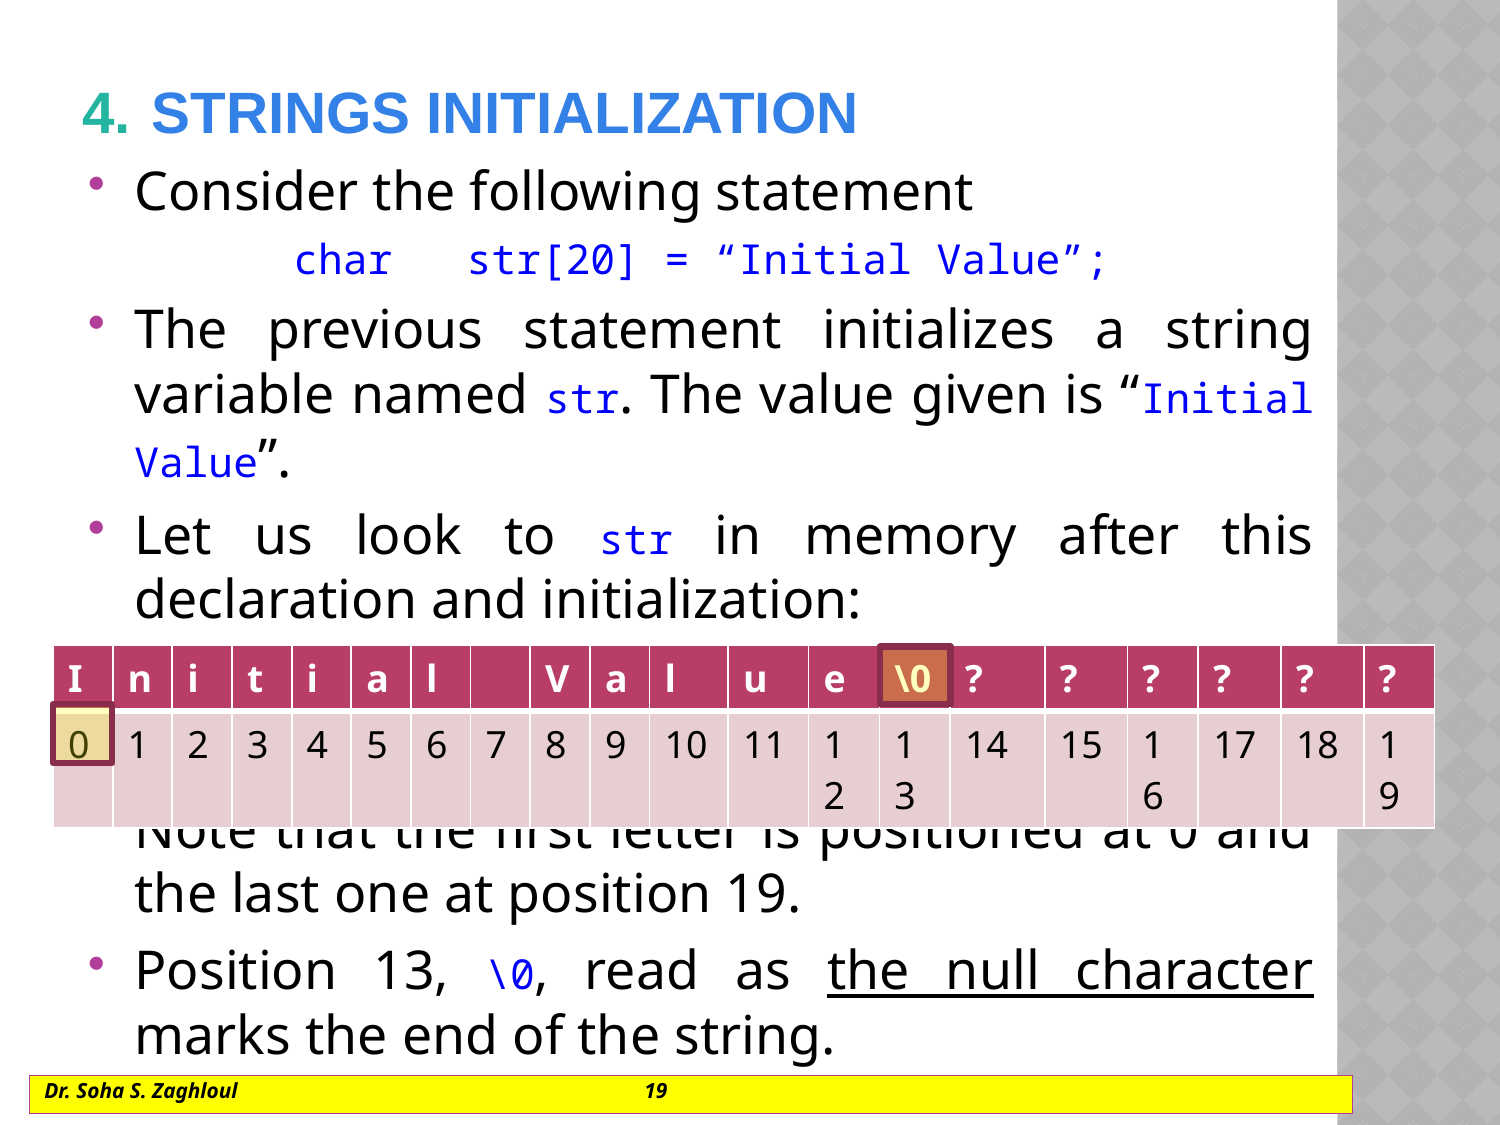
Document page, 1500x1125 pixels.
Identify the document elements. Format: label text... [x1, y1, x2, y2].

table_header t [233, 646, 291, 708]
table_cell 18 [1282, 714, 1363, 827]
table_cell 2 [173, 714, 231, 827]
table_cell 4 [293, 714, 350, 827]
table_cell 15 [1046, 714, 1127, 827]
table_header i [173, 646, 231, 708]
table_header l [412, 646, 470, 708]
table_cell 14 [951, 714, 1044, 827]
list Consider the following statement char str[20] = “Initial Value”; The previous statement initializes a string variable named str. The value given is “Initial Value”. Let us look to str in memory after this declaration and initialization: Note that the first letter is positioned at 0 and the last one at position 19. Position 13, \0, read as the null character marks the end of the string. [75, 829, 1329, 1075]
table_cell 19 [1365, 714, 1434, 827]
table_header ? [1128, 646, 1197, 708]
table_header I [54, 646, 112, 701]
table_cell 11 [729, 714, 808, 827]
table_header [471, 646, 529, 708]
list Consider the following statement char str[20] = “Initial Value”; The previous statement initializes a string variable named str. The value given is “Initial Value”. Let us look to str in memory after this declaration and initialization: Note that the first letter is positioned at 0 and the last one at position 19. Position 13, \0, read as the null character marks the end of the string. [75, 149, 1329, 644]
table_header e [809, 646, 879, 708]
table_header u [729, 646, 808, 708]
table_header ? [1046, 646, 1127, 708]
table_header a [352, 646, 410, 708]
table_cell 0 [54, 766, 112, 827]
table_cell 6 [412, 714, 470, 827]
table_header V [531, 646, 589, 708]
text_box [877, 643, 954, 707]
title 4. Strings initialization [75, 52, 1263, 149]
table_cell 13 [880, 714, 949, 827]
table_cell 10 [650, 714, 727, 827]
table_cell 5 [352, 714, 410, 827]
table_header n [114, 646, 171, 708]
table_header a [591, 646, 649, 708]
text_box Dr. Soha S. Zaghloul 19 [29, 1075, 1353, 1114]
table_header ? [1282, 646, 1363, 708]
table_cell 3 [233, 714, 291, 827]
table_cell 16 [1128, 714, 1197, 827]
table_header ? [951, 646, 1044, 708]
table_cell 1 [114, 714, 171, 827]
table_header l [650, 646, 727, 708]
table_cell 7 [471, 714, 529, 827]
text_box [50, 701, 115, 766]
table_header ? [1199, 646, 1280, 708]
table_header ? [1365, 646, 1434, 708]
table_cell 17 [1199, 714, 1280, 827]
table_cell 8 [531, 714, 589, 827]
table_header i [293, 646, 350, 708]
table_cell 12 [809, 714, 879, 827]
table_cell 9 [591, 714, 649, 827]
table_cell 4 [1337, 0, 1500, 1125]
